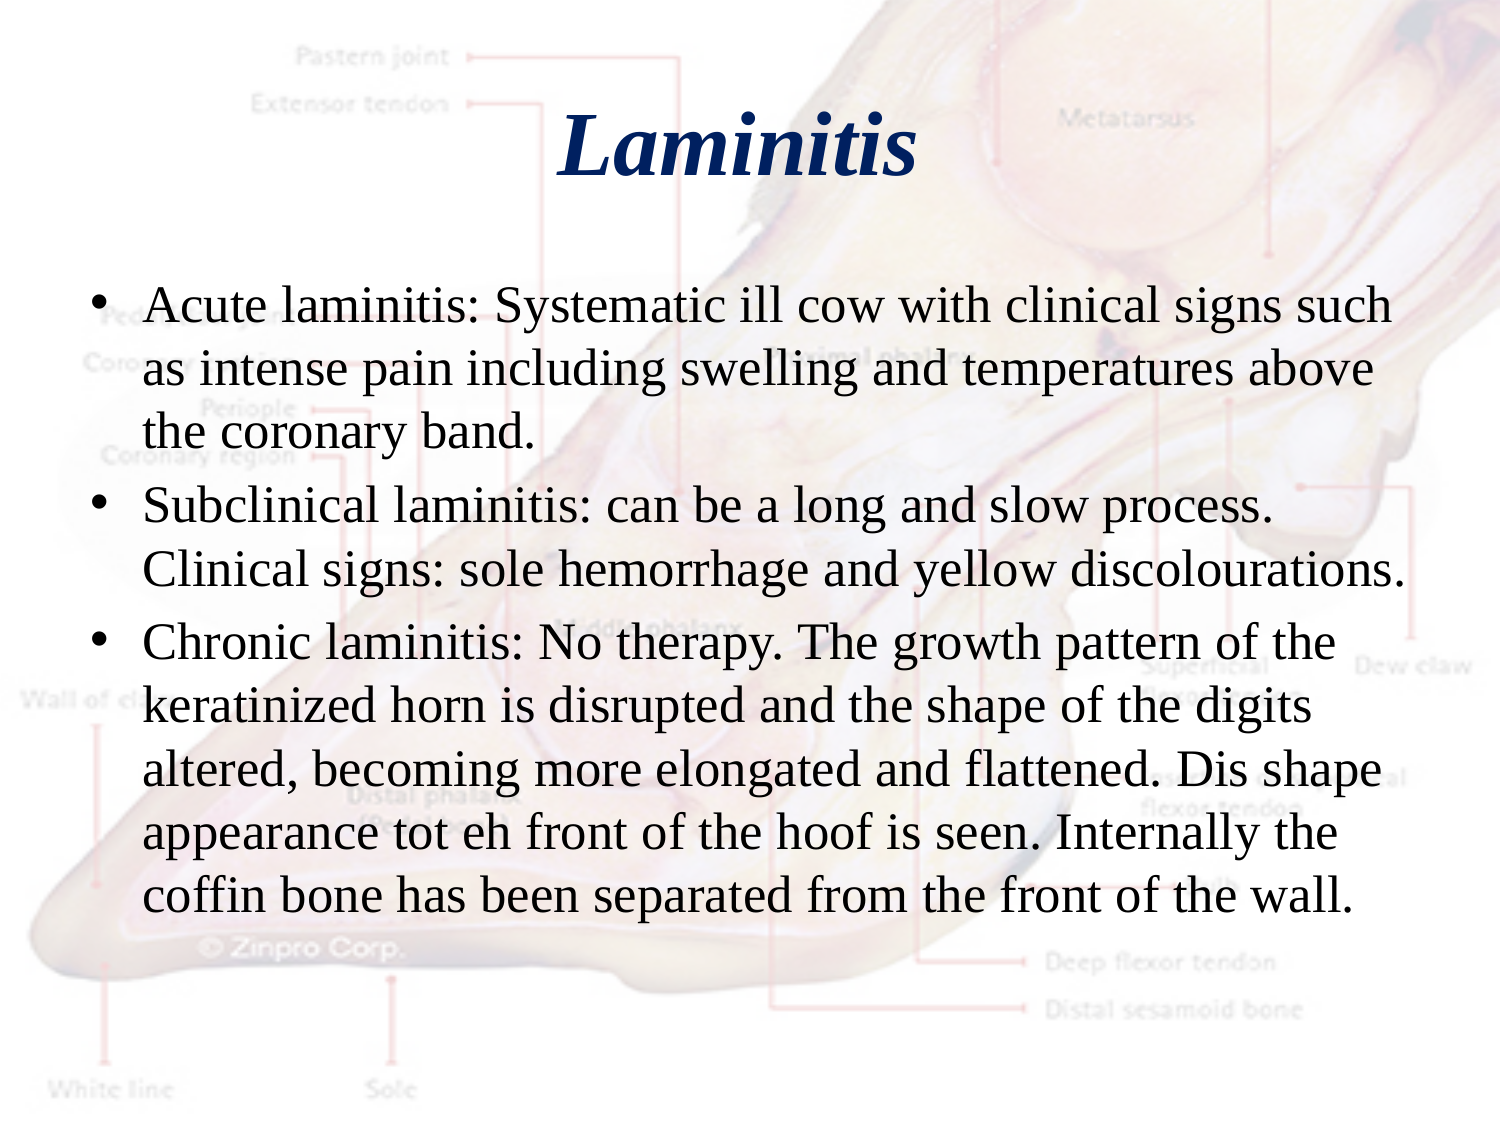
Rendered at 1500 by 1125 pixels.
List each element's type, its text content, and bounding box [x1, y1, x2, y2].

title Laminitis [75, 45, 1425, 233]
list Acute laminitis: Systematic ill cow with clinical signs such as intense pain including swelling and temperatures above the coronary band. Subclinical laminitis: can be a long and slow process. Clinical signs: sole hemorrhage and yellow discolourations. Chronic laminitis: No therapy. The growth pattern of the keratinized horn is disrupted and the shape of the digits altered, becoming more elongated and flattened. Dis shape appearance tot eh front of the hoof is seen. Internally the coffin bone has been separated from the front of the wall. [75, 262, 1425, 1005]
